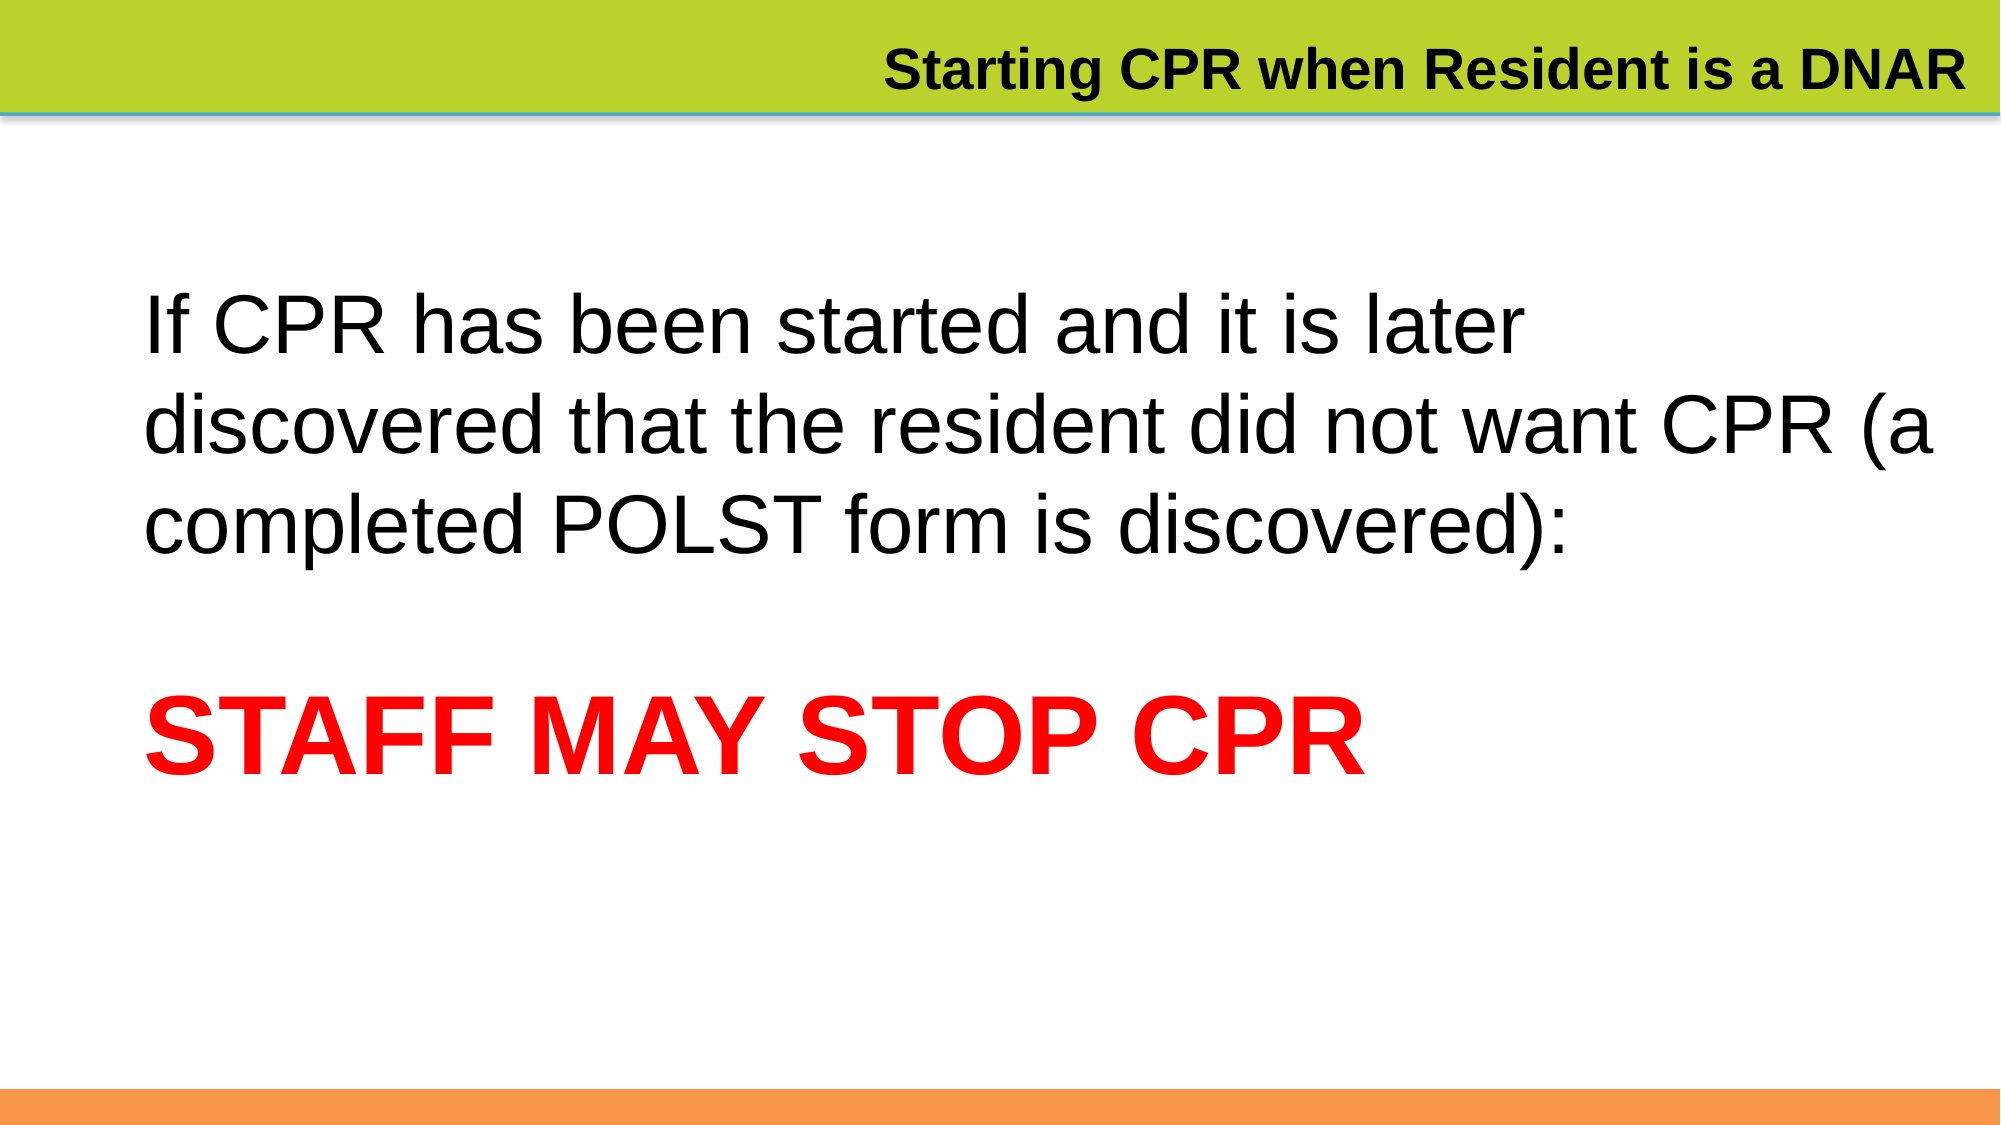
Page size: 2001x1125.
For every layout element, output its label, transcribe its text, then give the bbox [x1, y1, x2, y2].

title Starting CPR when Resident is a DNAR [183, 19, 1984, 113]
list If CPR has been started and it is later discovered that the resident did not want CPR (a completed POLST form is discovered): STAFF MAY STOP CPR [62, 262, 1951, 1051]
